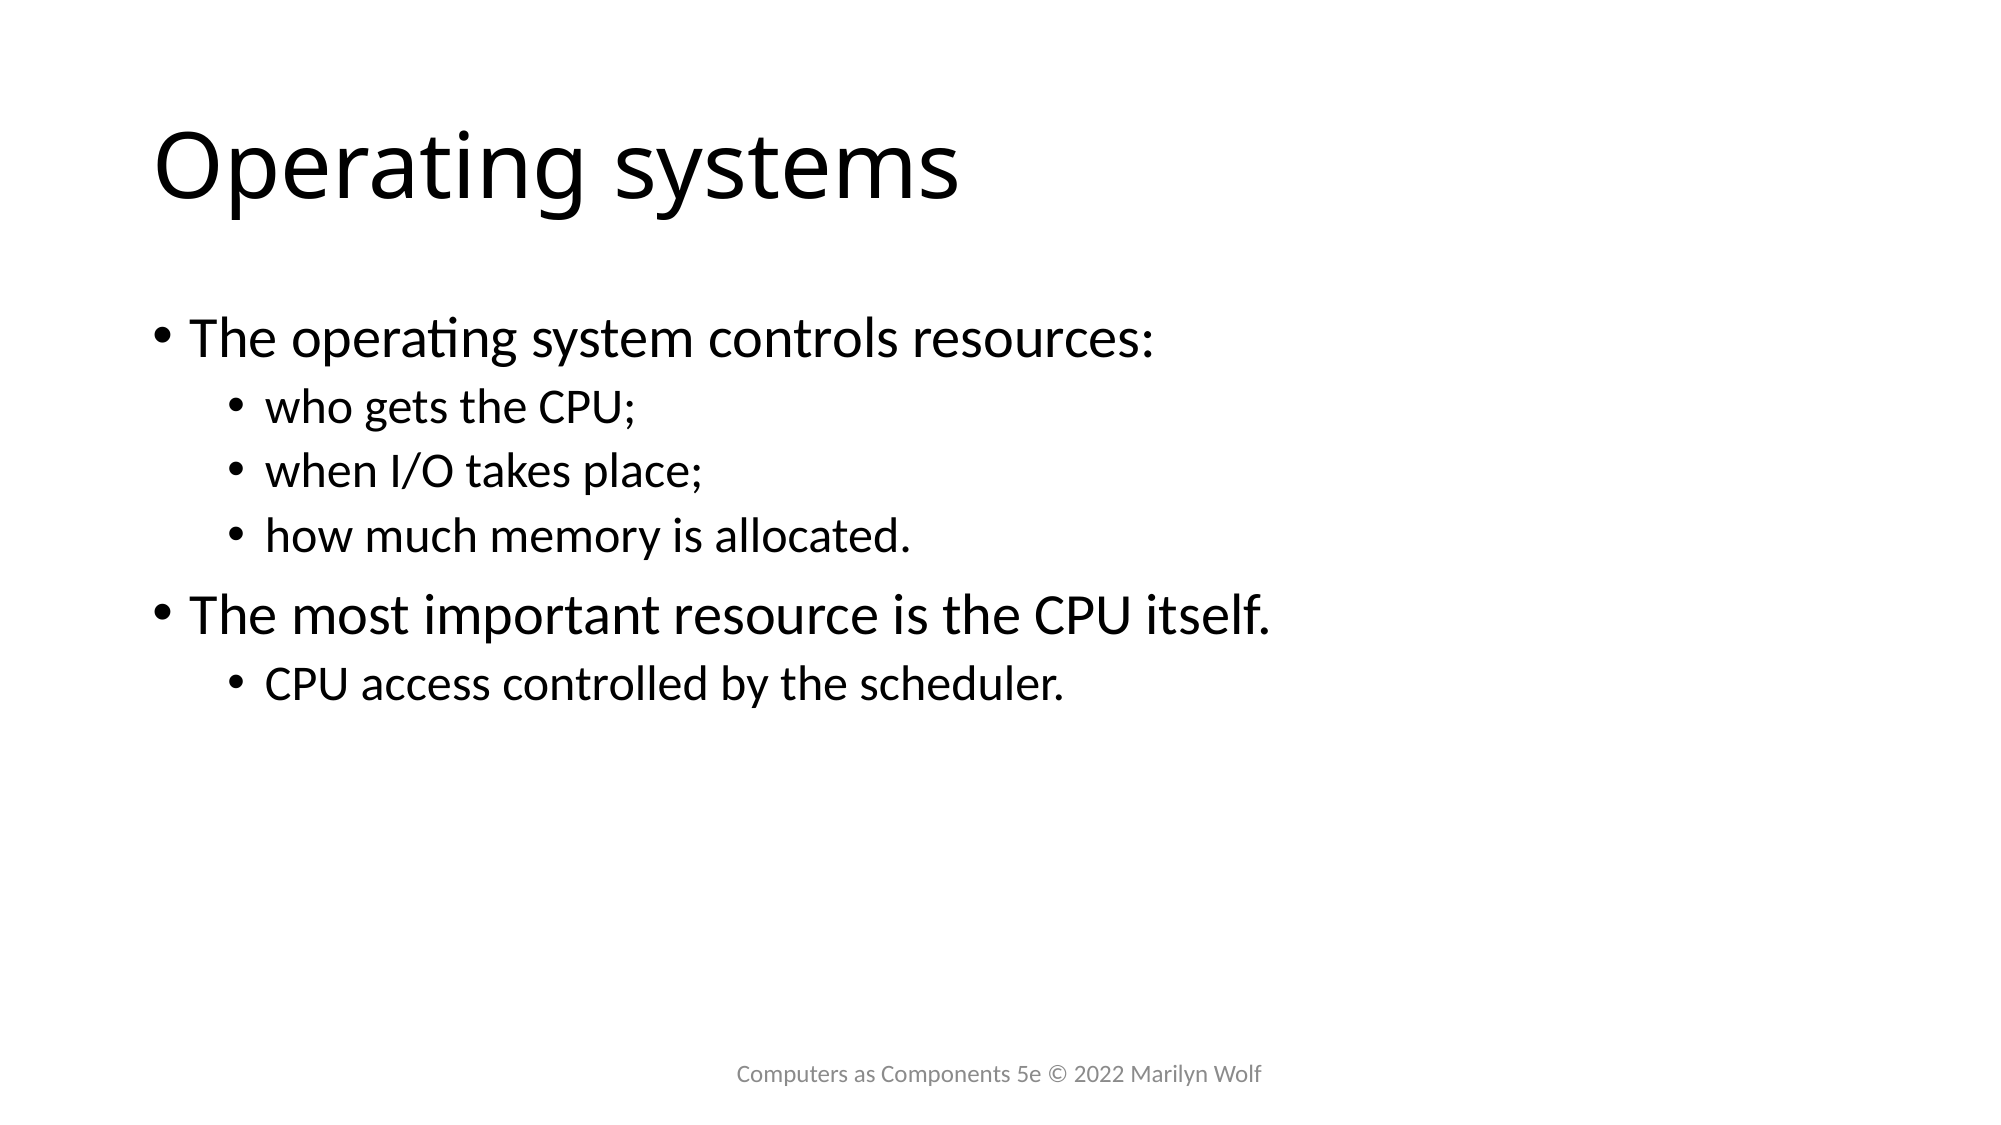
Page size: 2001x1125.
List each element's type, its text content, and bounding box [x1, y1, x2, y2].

title Operating systems [137, 59, 1863, 278]
footer Computers as Components 5e © 2022 Marilyn Wolf [662, 1042, 1338, 1103]
list The operating system controls resources: who gets the CPU; when I/O takes place; how much memory is allocated. The most important resource is the CPU itself. CPU access controlled by the scheduler. [137, 299, 1863, 1014]
